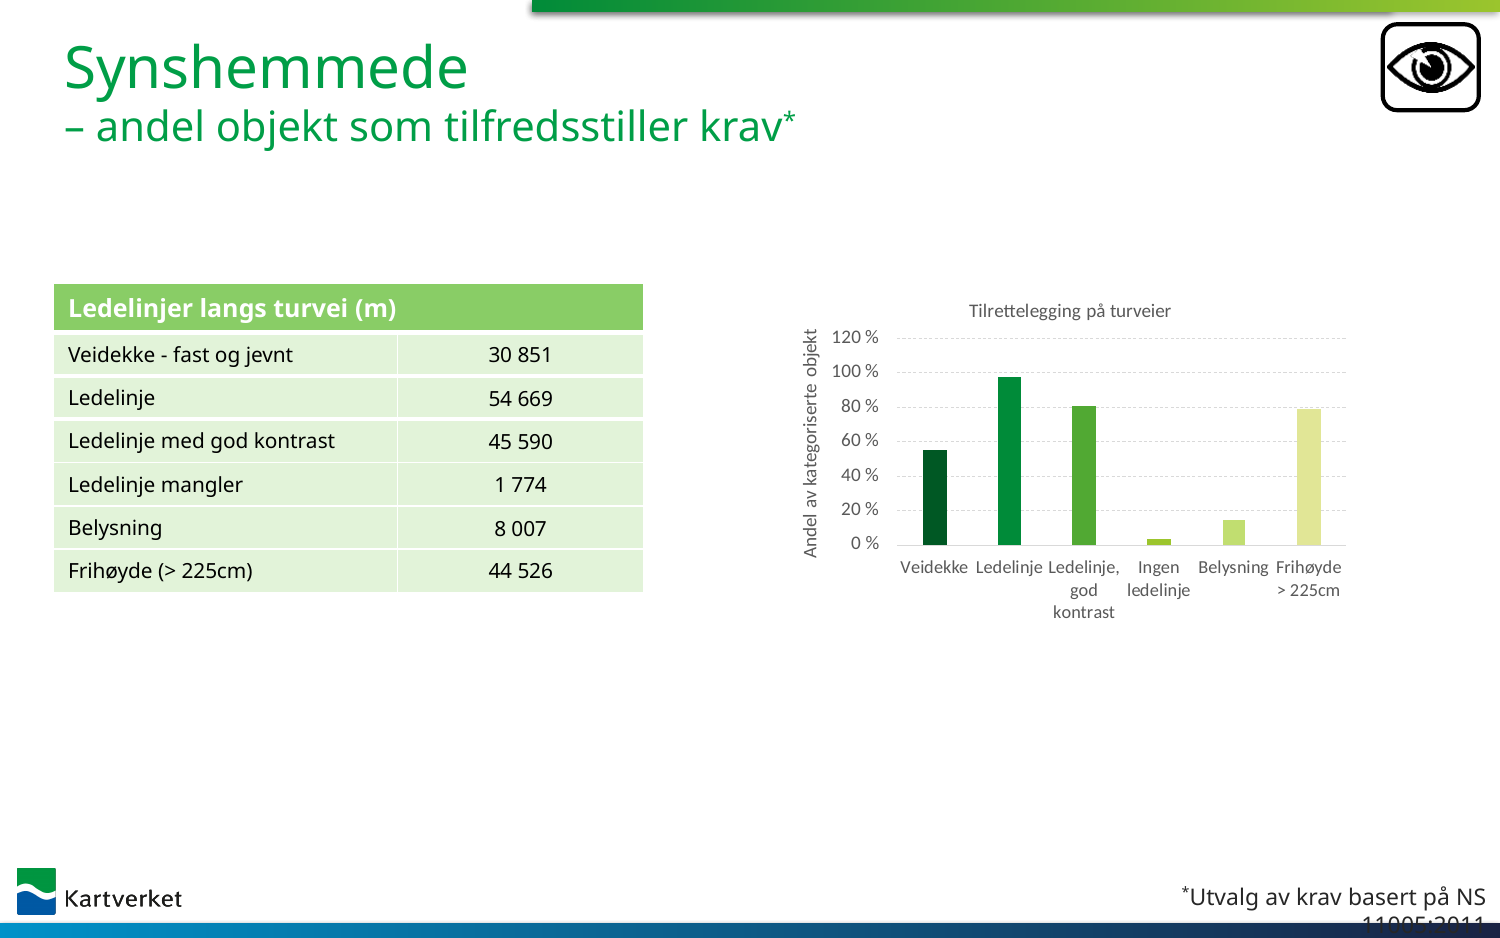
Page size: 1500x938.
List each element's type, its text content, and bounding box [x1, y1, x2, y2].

table_cell 44 526 [398, 550, 643, 592]
table_cell Ledelinje med god kontrast [54, 421, 397, 462]
table_cell Ledelinje mangler [54, 463, 397, 505]
table_cell Frihøyde (> 225cm) [54, 550, 397, 592]
text_box Synshemmede – andel objekt som tilfredsstiller krav* [49, 24, 1431, 158]
table_cell 8 007 [398, 507, 643, 548]
table_cell 54 669 [398, 378, 643, 417]
table_cell Veidekke - fast og jevnt [54, 335, 397, 374]
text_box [1382, 24, 1480, 111]
text_box *Utvalg av krav basert på NS 11005:2011 [1068, 873, 1500, 938]
table_cell 30 851 [398, 335, 643, 374]
table_cell 45 590 [398, 421, 643, 462]
picture [791, 291, 1349, 630]
table_cell 1 774 [398, 463, 643, 505]
table_cell Belysning [54, 507, 397, 548]
table_header Ledelinjer langs turvei (m) [54, 284, 643, 330]
table_cell Ledelinje [54, 378, 397, 417]
